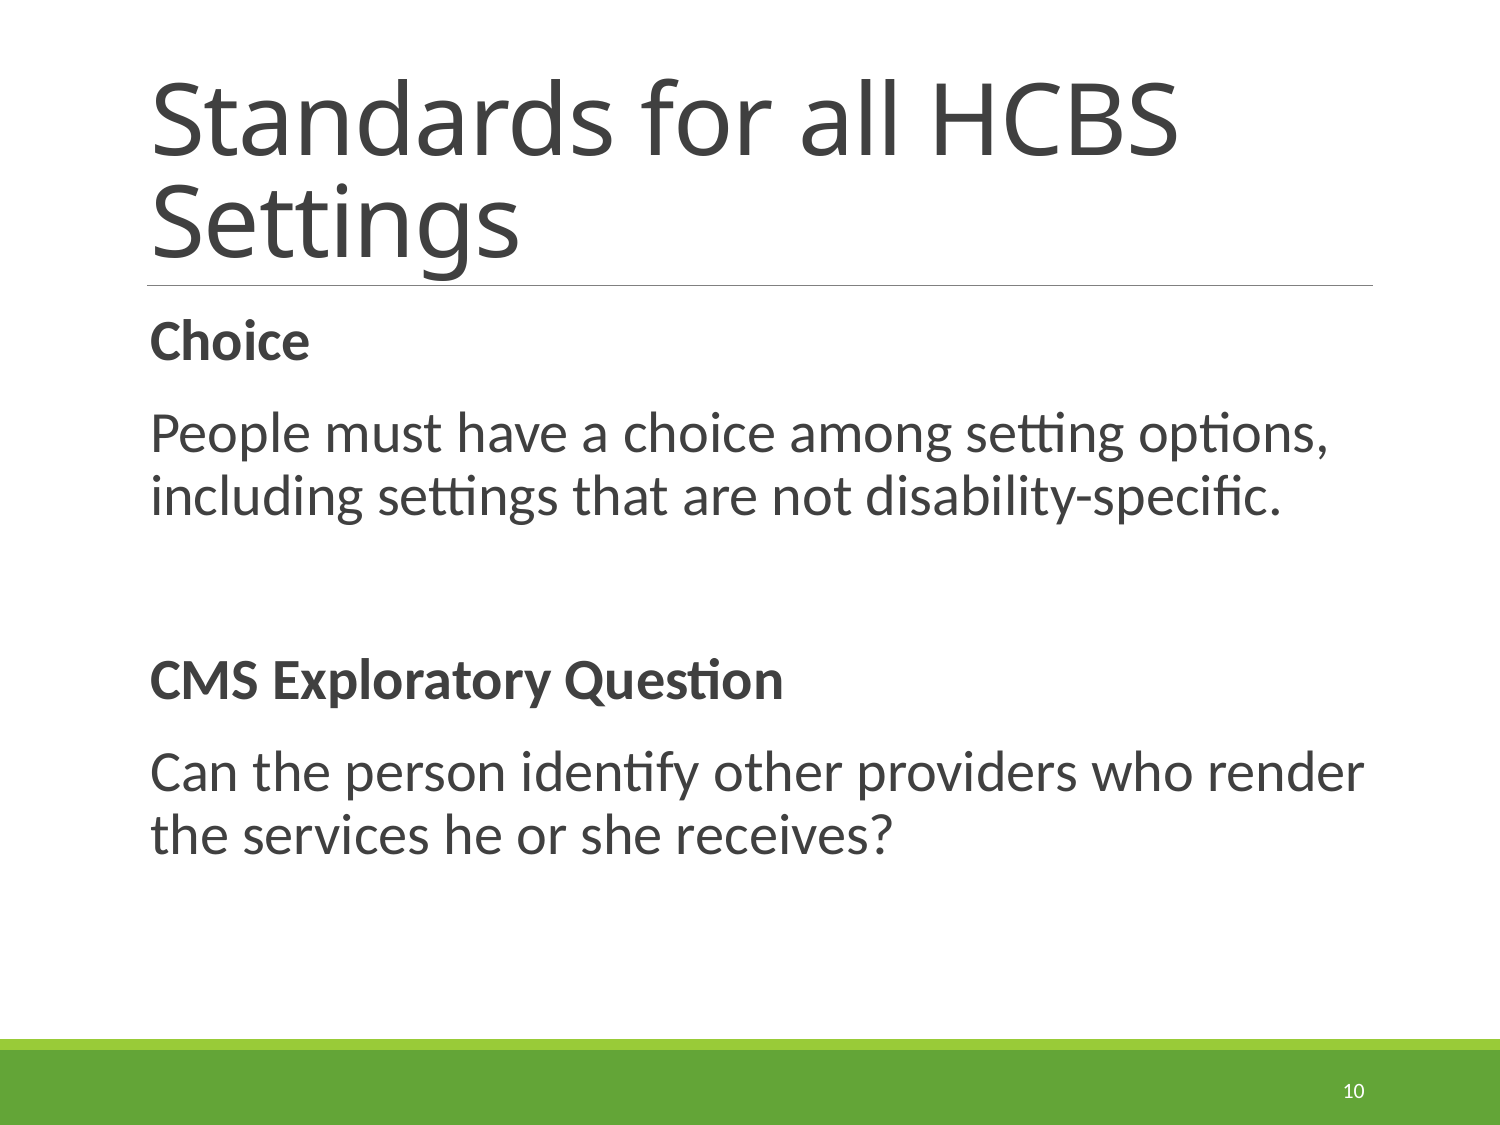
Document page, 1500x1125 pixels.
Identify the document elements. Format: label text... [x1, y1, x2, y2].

title Standards for all HCBS Settings [135, 47, 1373, 285]
slide_number 10 [1218, 1059, 1380, 1120]
list Choice People must have a choice among setting options, including settings that are not disability-specific. CMS Exploratory Question Can the person identify other providers who render the services he or she receives? [135, 302, 1373, 963]
